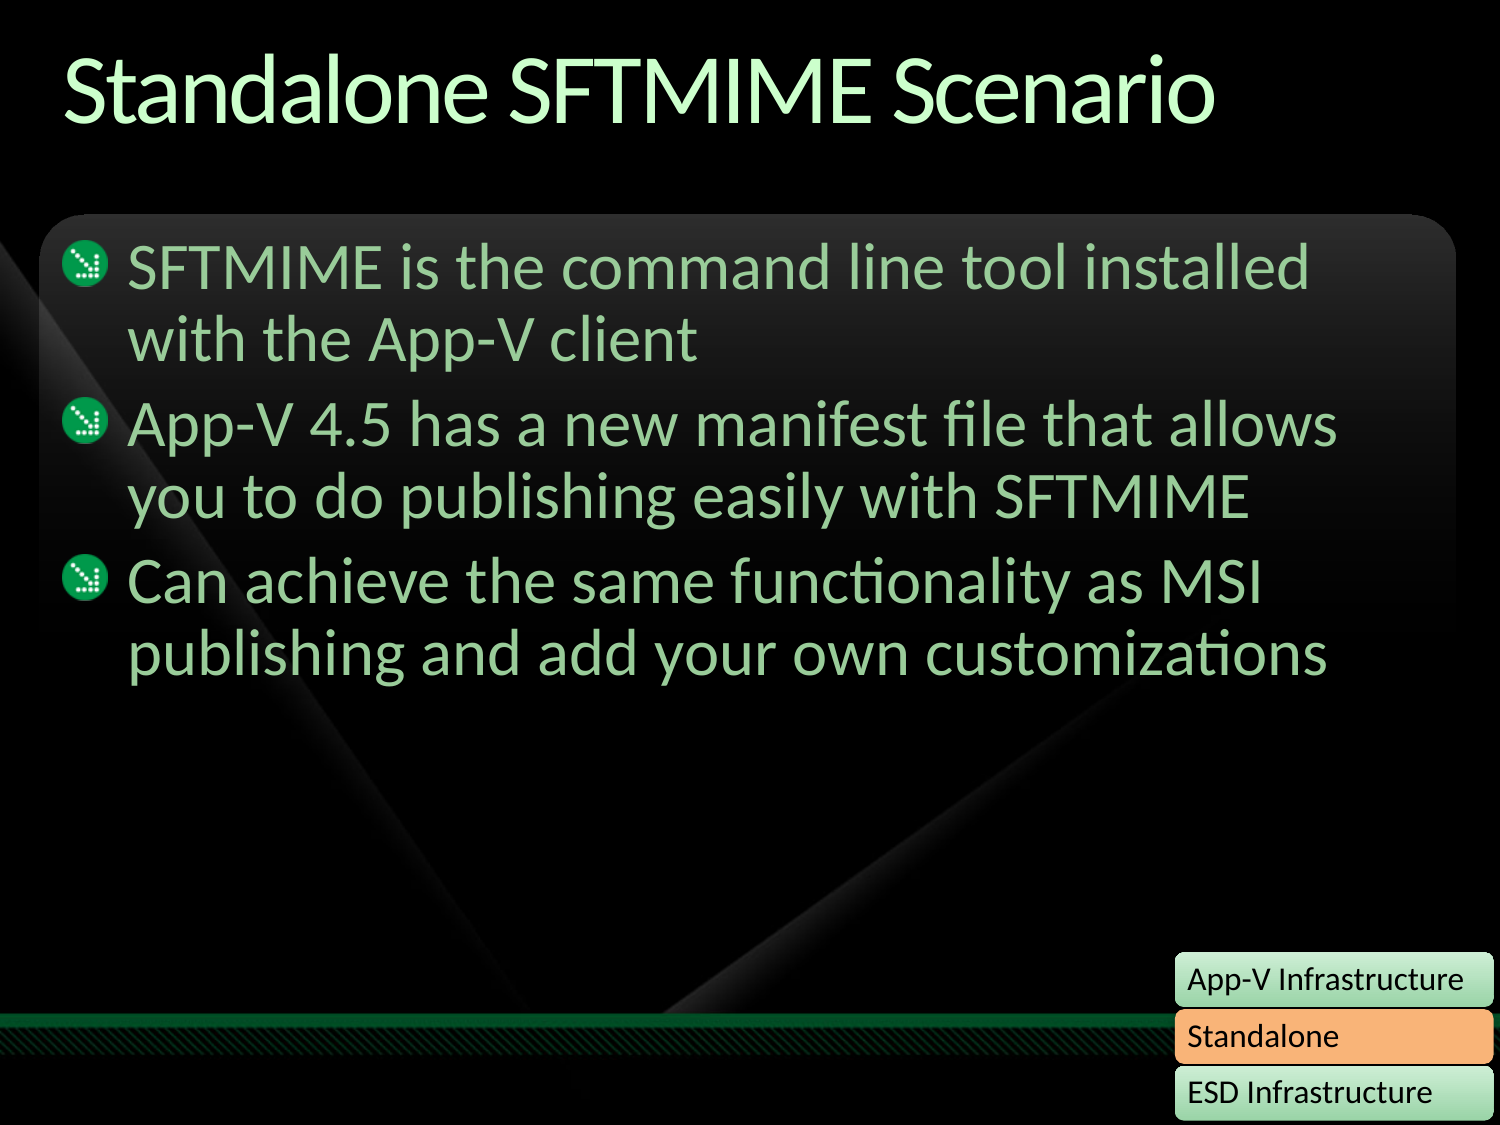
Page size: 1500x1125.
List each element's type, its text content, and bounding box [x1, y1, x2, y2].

list SFTMIME is the command line tool installed with the App-V client App-V 4.5 has a new manifest file that allows you to do publishing easily with SFTMIME Can achieve the same functionality as MSI publishing and add your own customizations [62, 231, 1438, 980]
picture [0, 0, 1500, 1125]
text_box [1174, 951, 1494, 1121]
text_box [39, 214, 1456, 699]
title Standalone SFTMIME Scenario [62, 37, 1438, 147]
